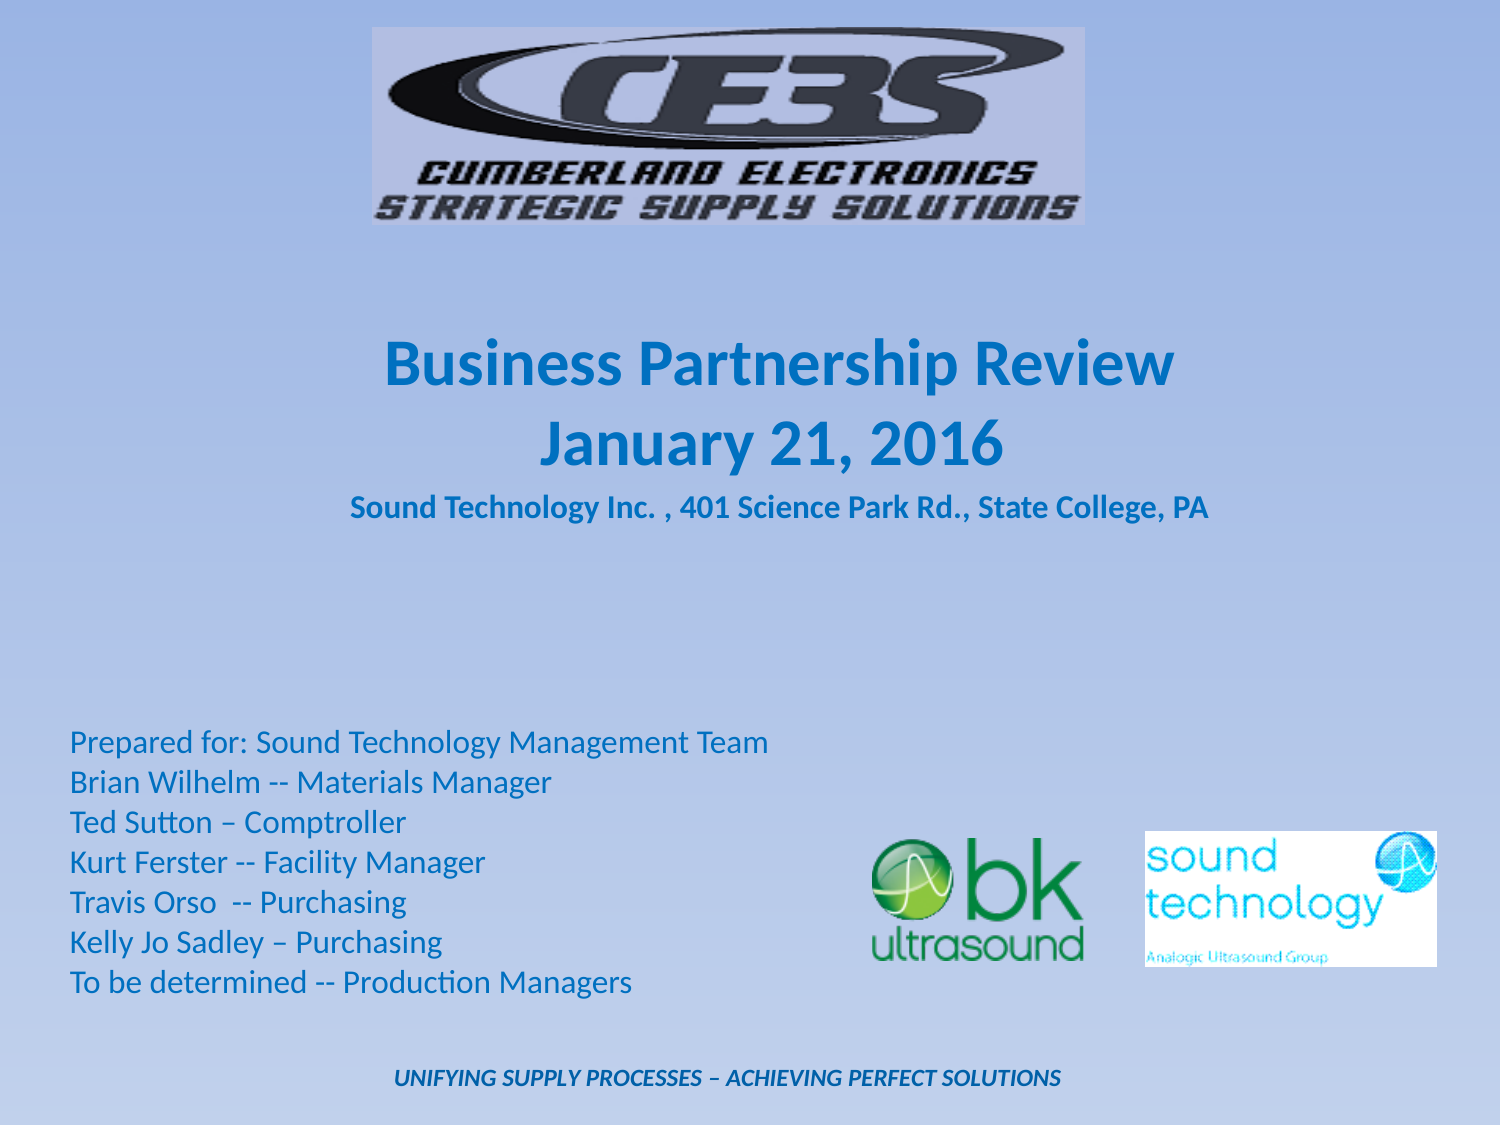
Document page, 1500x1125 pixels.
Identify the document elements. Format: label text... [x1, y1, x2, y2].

text_box Prepared for: Sound Technology Management Team Brian Wilhelm -- Materials Manager Ted Sutton – Comptroller Kurt Ferster -- Facility Manager Travis Orso -- Purchasing Kelly Jo Sadley – Purchasing To be determined -- Production Managers [55, 713, 1053, 1008]
picture [372, 27, 1086, 226]
picture [1145, 831, 1437, 967]
picture [202, 1062, 1256, 1093]
picture [872, 837, 1086, 961]
subtitle Business Partnership Review January 21, 2016 Sound Technology Inc. , 401 Science Park Rd., State College, PA [202, 311, 1358, 680]
